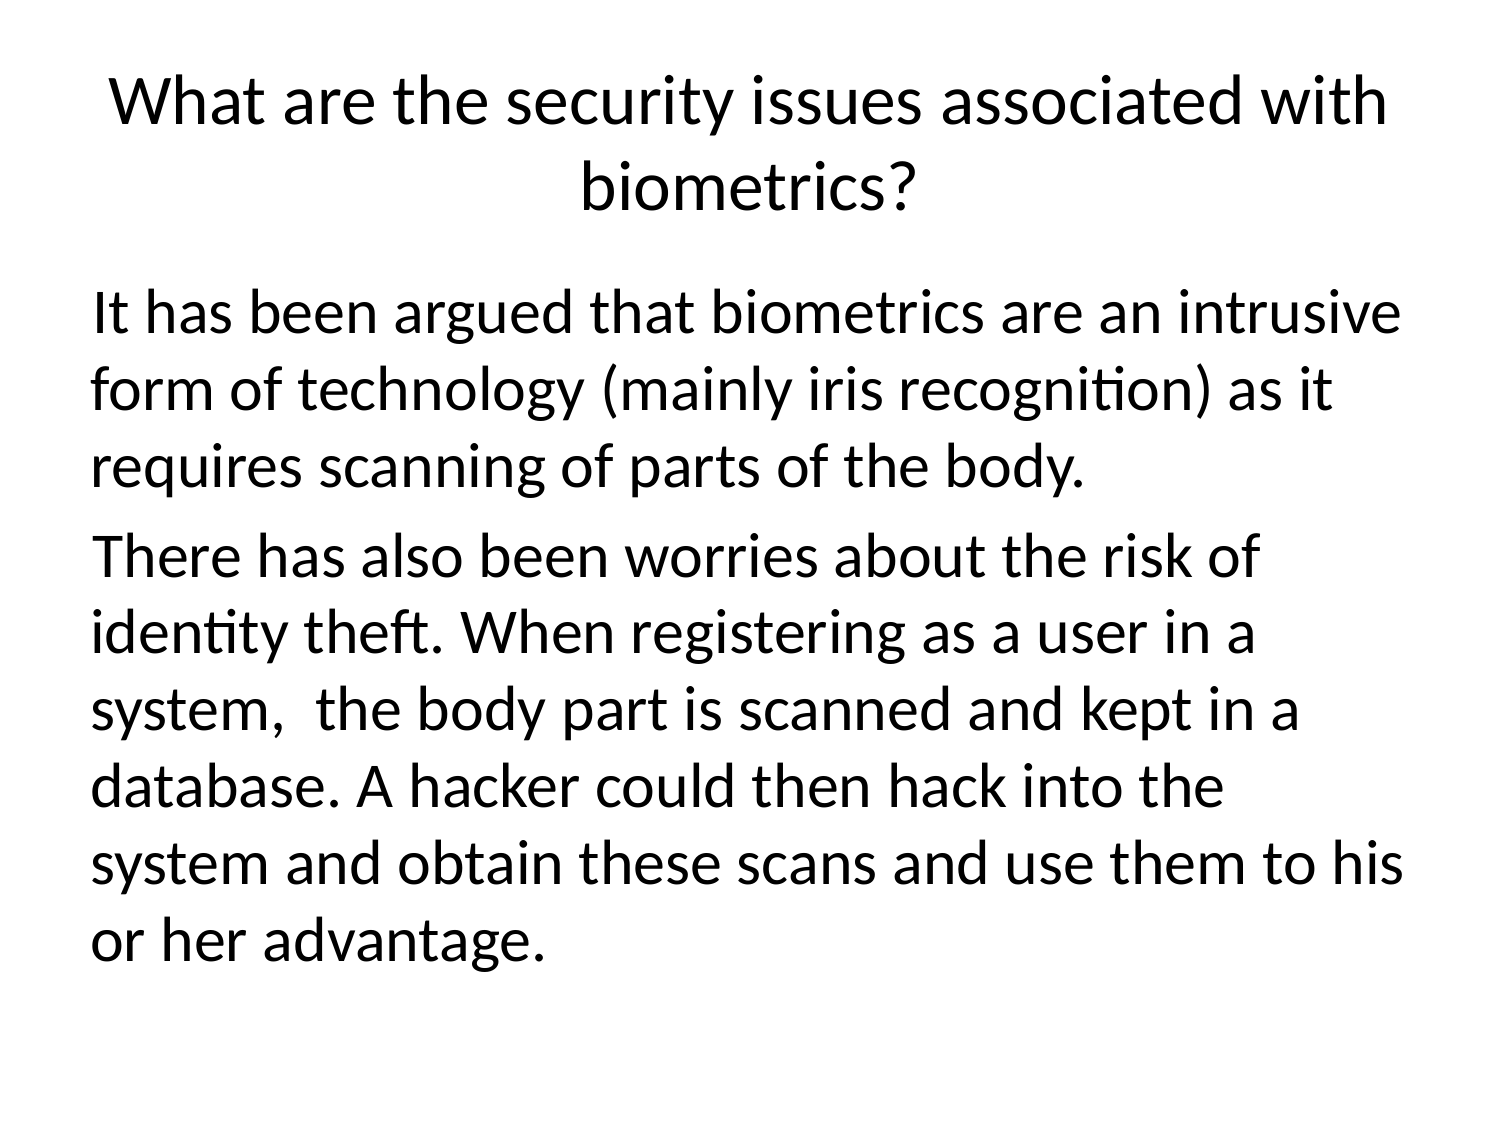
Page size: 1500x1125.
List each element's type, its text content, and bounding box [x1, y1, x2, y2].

title What are the security issues associated with biometrics? [75, 45, 1425, 233]
list It has been argued that biometrics are an intrusive form of technology (mainly iris recognition) as it requires scanning of parts of the body. There has also been worries about the risk of identity theft. When registering as a user in a system, the body part is scanned and kept in a database. A hacker could then hack into the system and obtain these scans and use them to his or her advantage. [75, 262, 1425, 1005]
